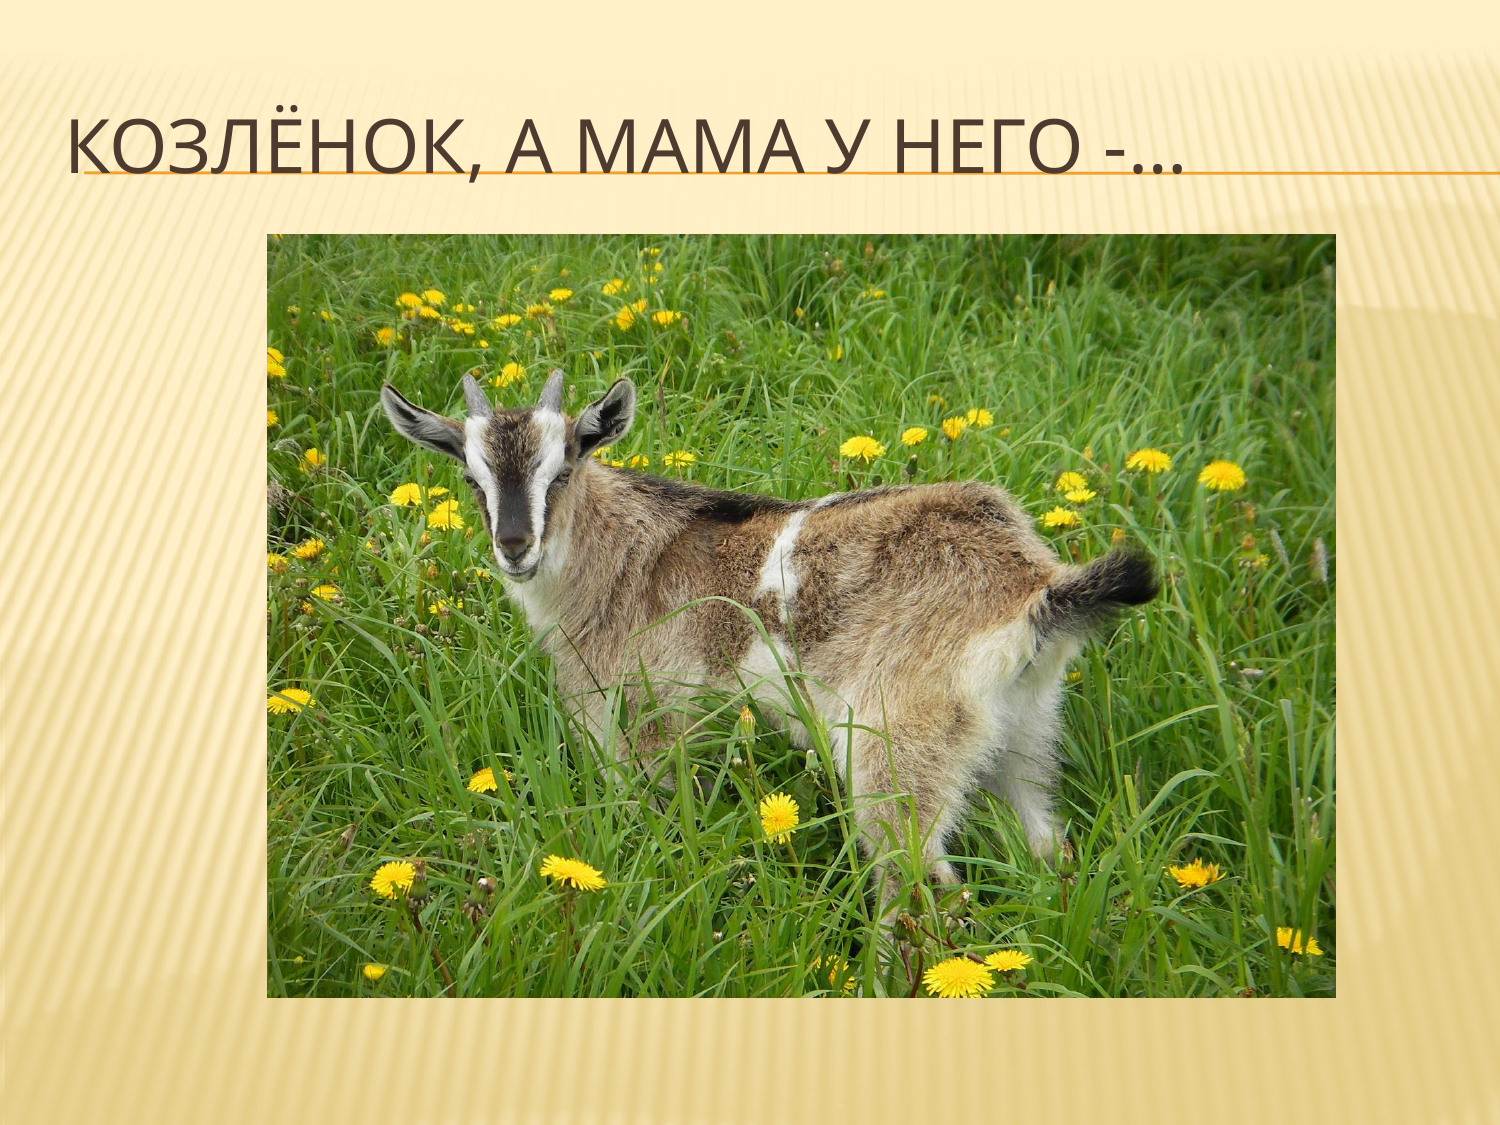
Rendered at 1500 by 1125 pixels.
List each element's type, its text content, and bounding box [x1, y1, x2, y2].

title Козлёнок, а мама у него -… [50, 75, 1475, 213]
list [267, 234, 1337, 998]
